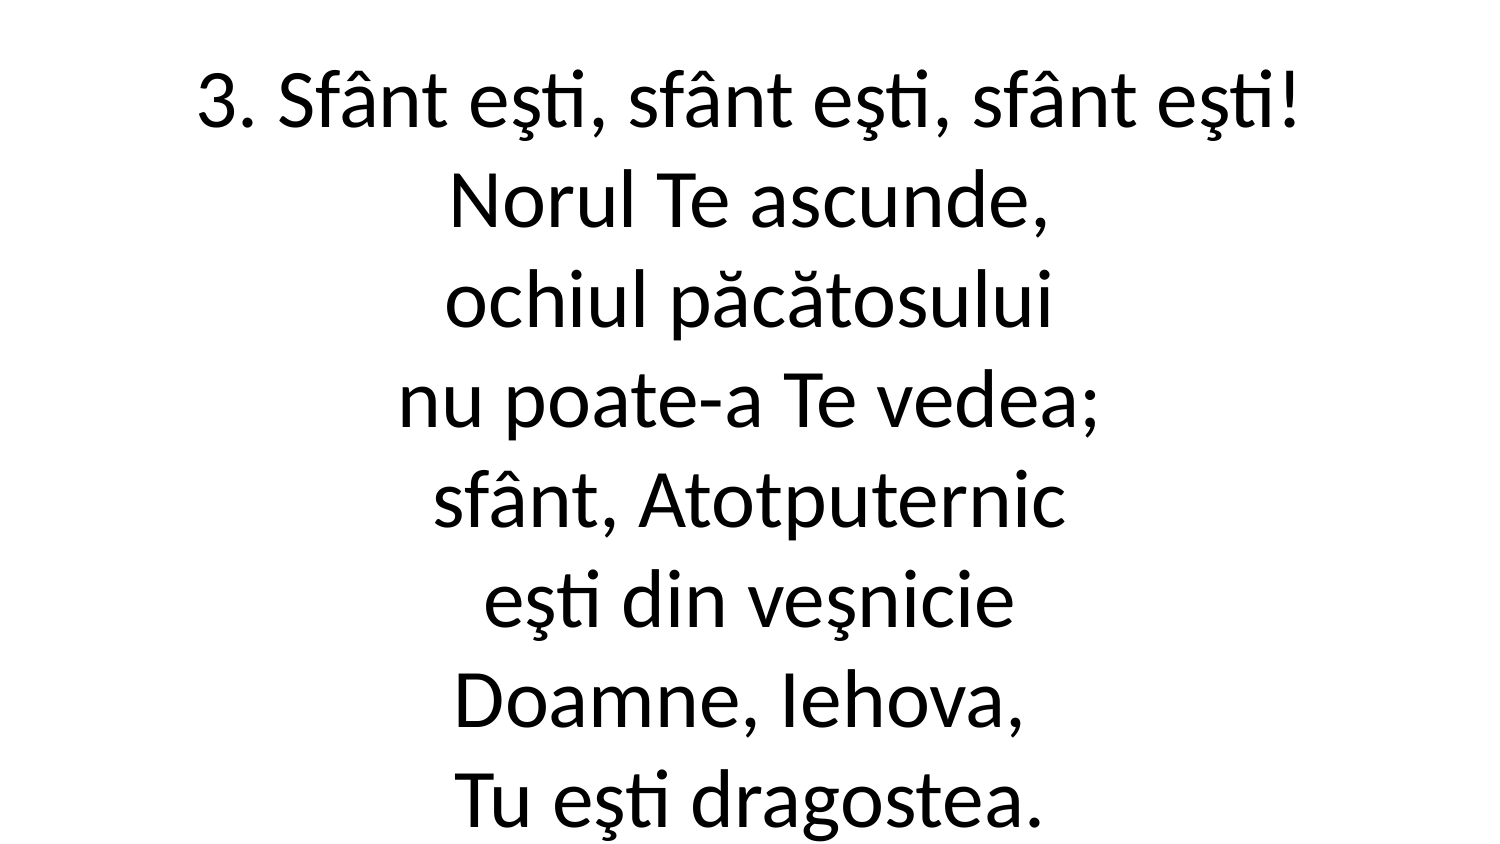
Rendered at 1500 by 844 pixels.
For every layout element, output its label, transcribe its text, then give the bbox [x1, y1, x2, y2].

text_box 3. Sfânt eşti, sfânt eşti, sfânt eşti! Norul Te ascunde, ochiul păcătosului nu poate-a Te vedea; sfânt, Atotputernic eşti din veşnicie Doamne, Iehova, Tu eşti dragostea. [180, 0, 1320, 844]
